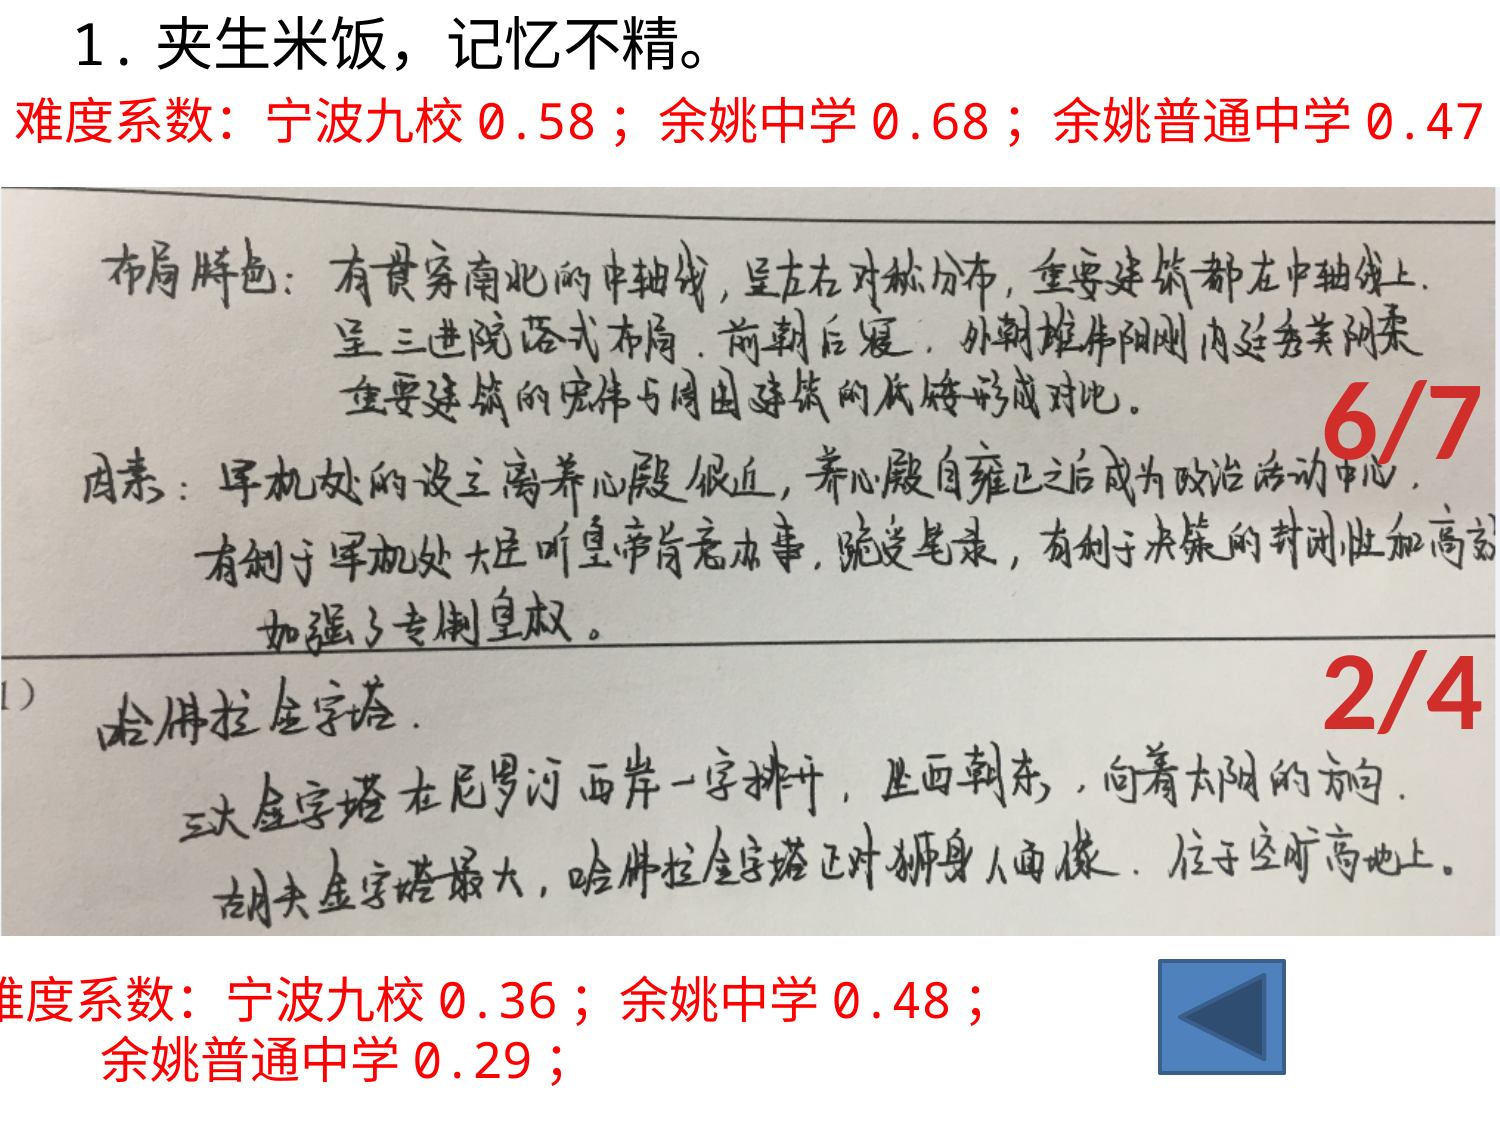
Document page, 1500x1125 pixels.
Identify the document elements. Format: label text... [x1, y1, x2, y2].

picture [0, 187, 1500, 937]
text_box [1158, 959, 1286, 1075]
text_box 难度系数：宁波九校0.36；余姚中学0.48； 余姚普通中学0.29； [0, 960, 1029, 1096]
text_box 1.夹生米饭，记忆不精。 [12, 0, 710, 81]
text_box 难度系数：宁波九校0.58；余姚中学0.68；余姚普通中学0.47； [0, 81, 1500, 157]
